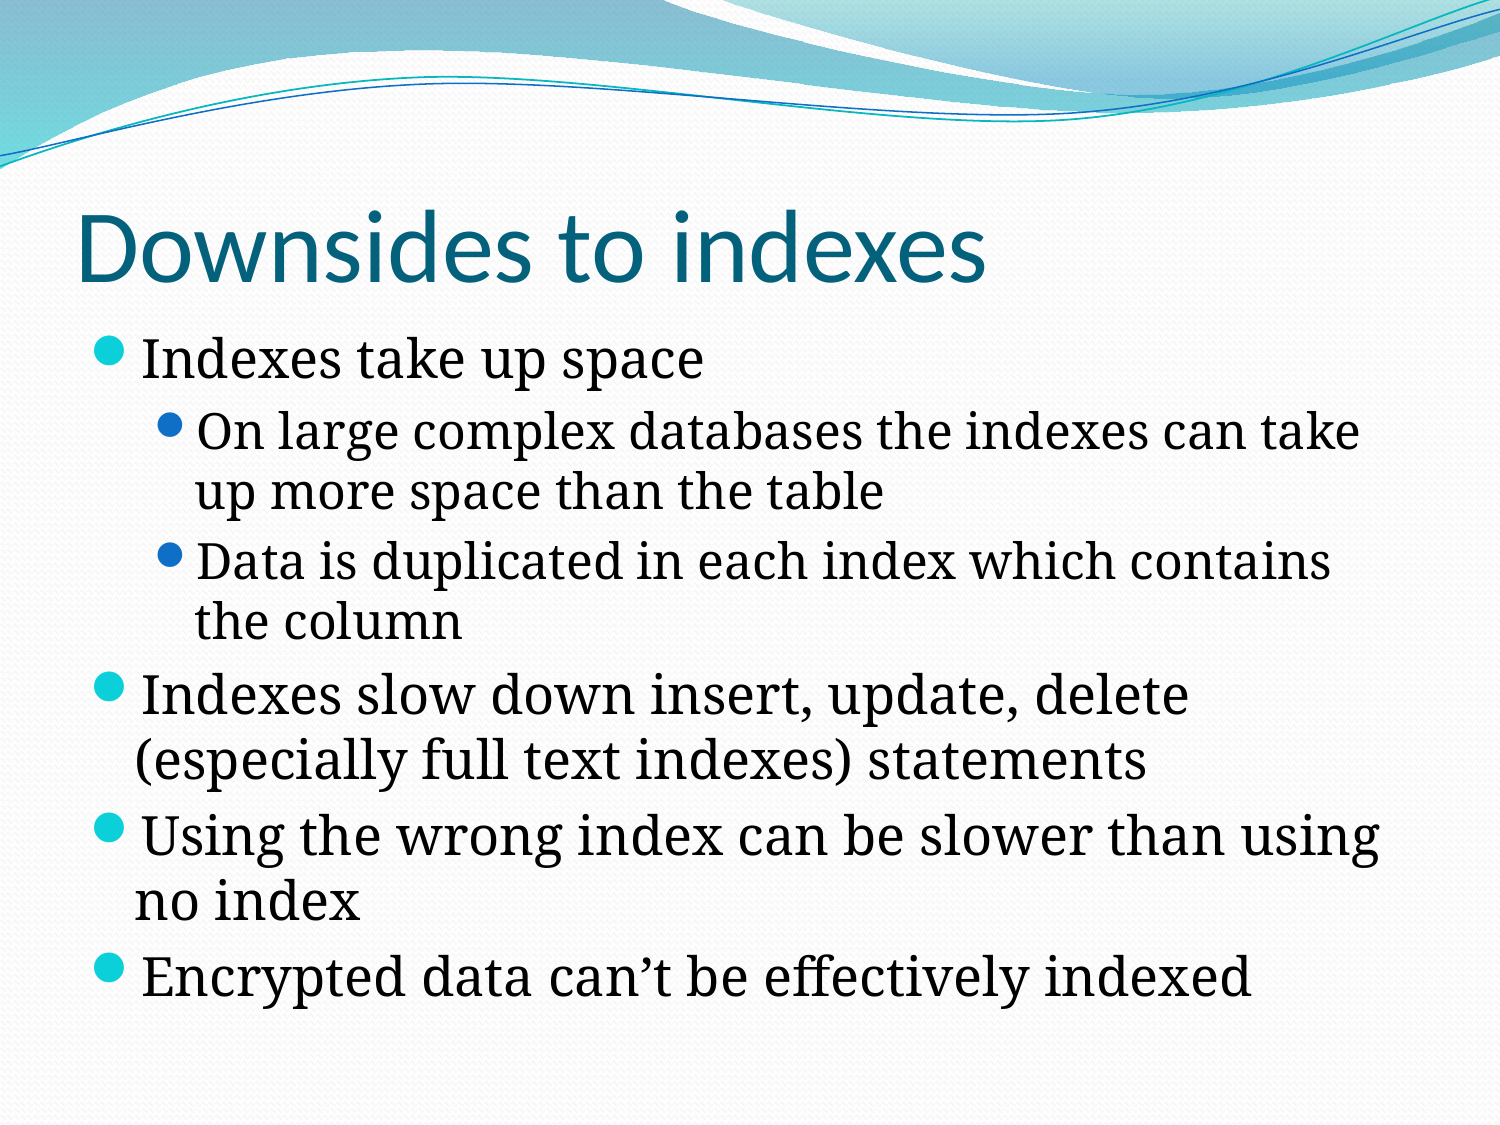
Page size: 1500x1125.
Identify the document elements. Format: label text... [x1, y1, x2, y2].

list Indexes take up space On large complex databases the indexes can take up more space than the table Data is duplicated in each index which contains the column Indexes slow down insert, update, delete (especially full text indexes) statements Using the wrong index can be slower than using no index Encrypted data can’t be effectively indexed [75, 317, 1425, 1038]
title Downsides to indexes [75, 115, 1425, 303]
